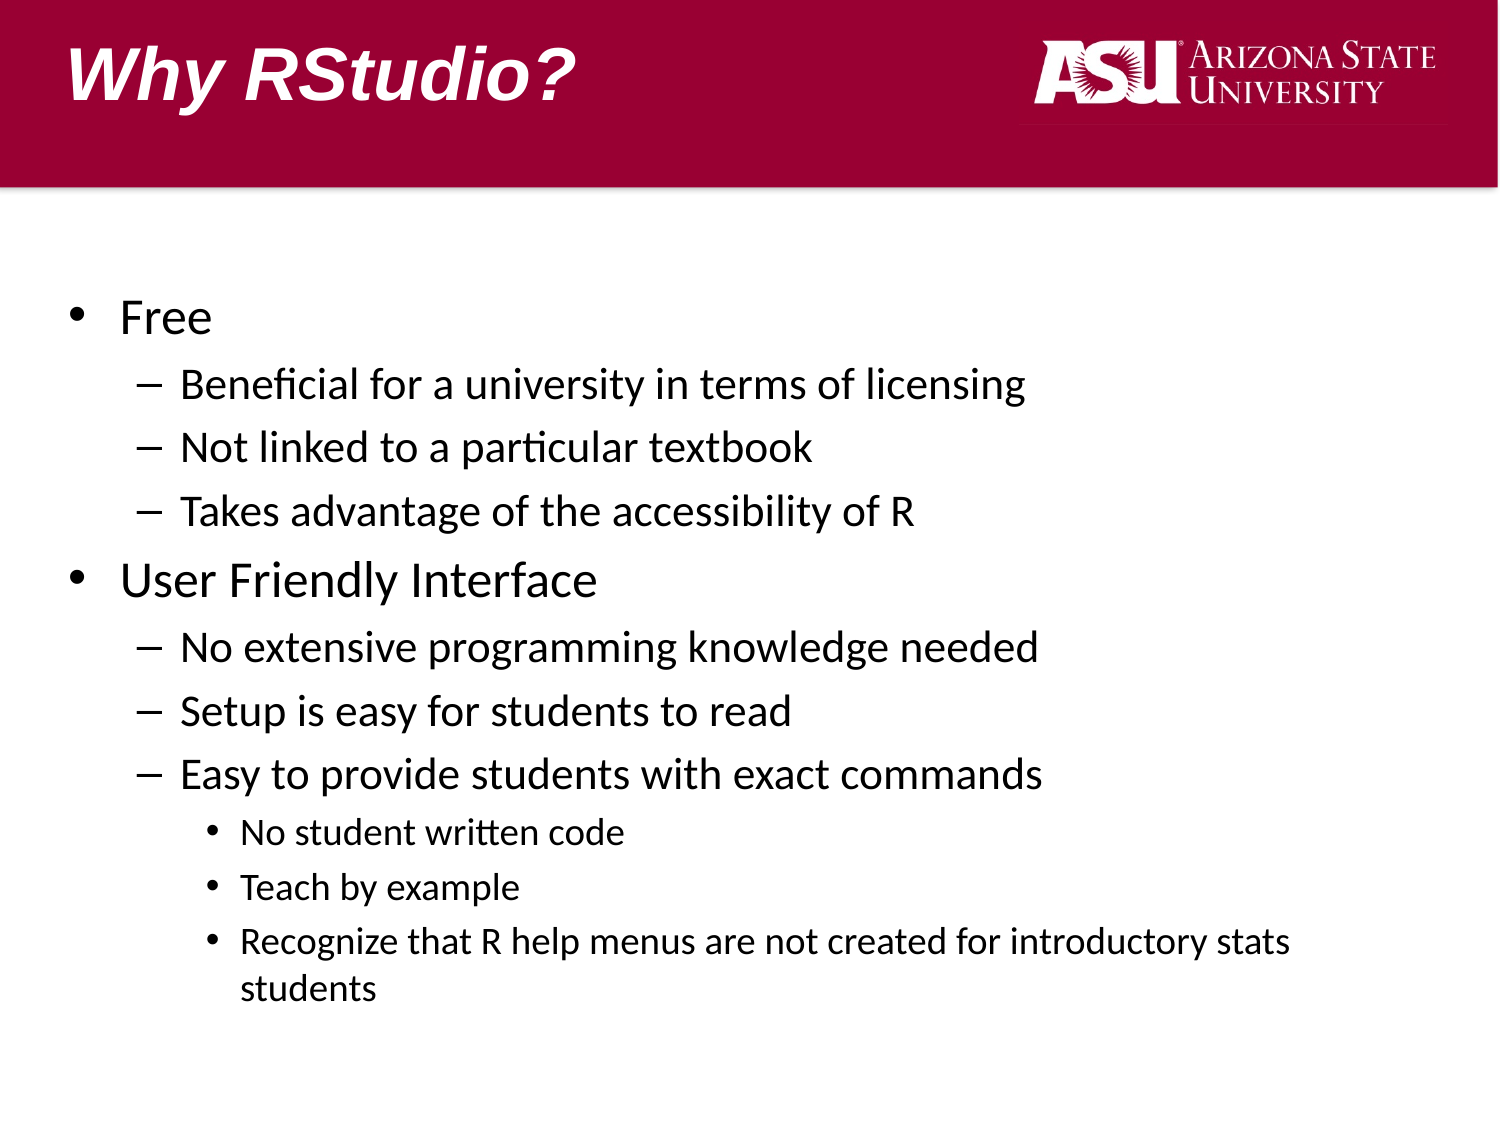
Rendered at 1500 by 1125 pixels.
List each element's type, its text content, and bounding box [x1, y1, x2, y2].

picture [1018, 21, 1448, 126]
list Free Beneficial for a university in terms of licensing Not linked to a particular textbook Takes advantage of the accessibility of R User Friendly Interface No extensive programming knowledge needed Setup is easy for students to read Easy to provide students with exact commands No student written code Teach by example Recognize that R help menus are not created for introductory stats students [53, 275, 1404, 1018]
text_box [0, 0, 1498, 188]
